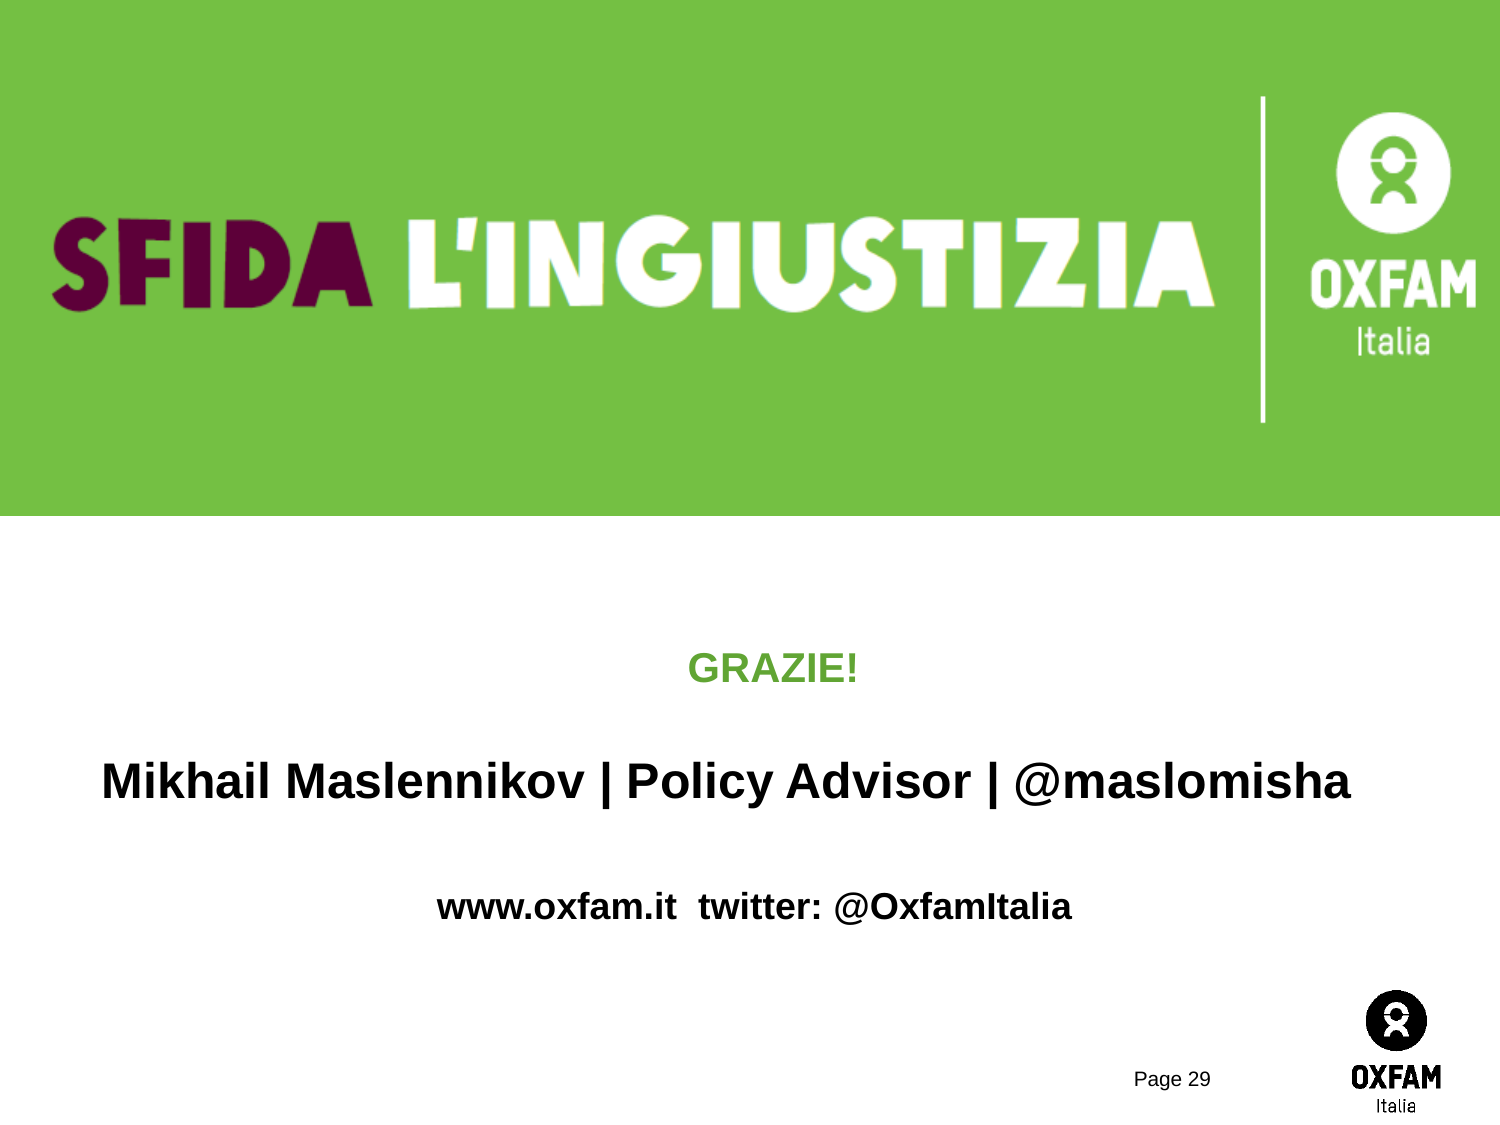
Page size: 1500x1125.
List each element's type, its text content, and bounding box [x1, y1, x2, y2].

text_box GRAZIE! [672, 633, 875, 699]
text_box www.oxfam.it twitter: @OxfamItalia [345, 874, 1164, 935]
text_box Mikhail Maslennikov | Policy Advisor | @maslomisha [87, 741, 1422, 817]
picture [0, 0, 1500, 516]
picture [1345, 983, 1447, 1119]
